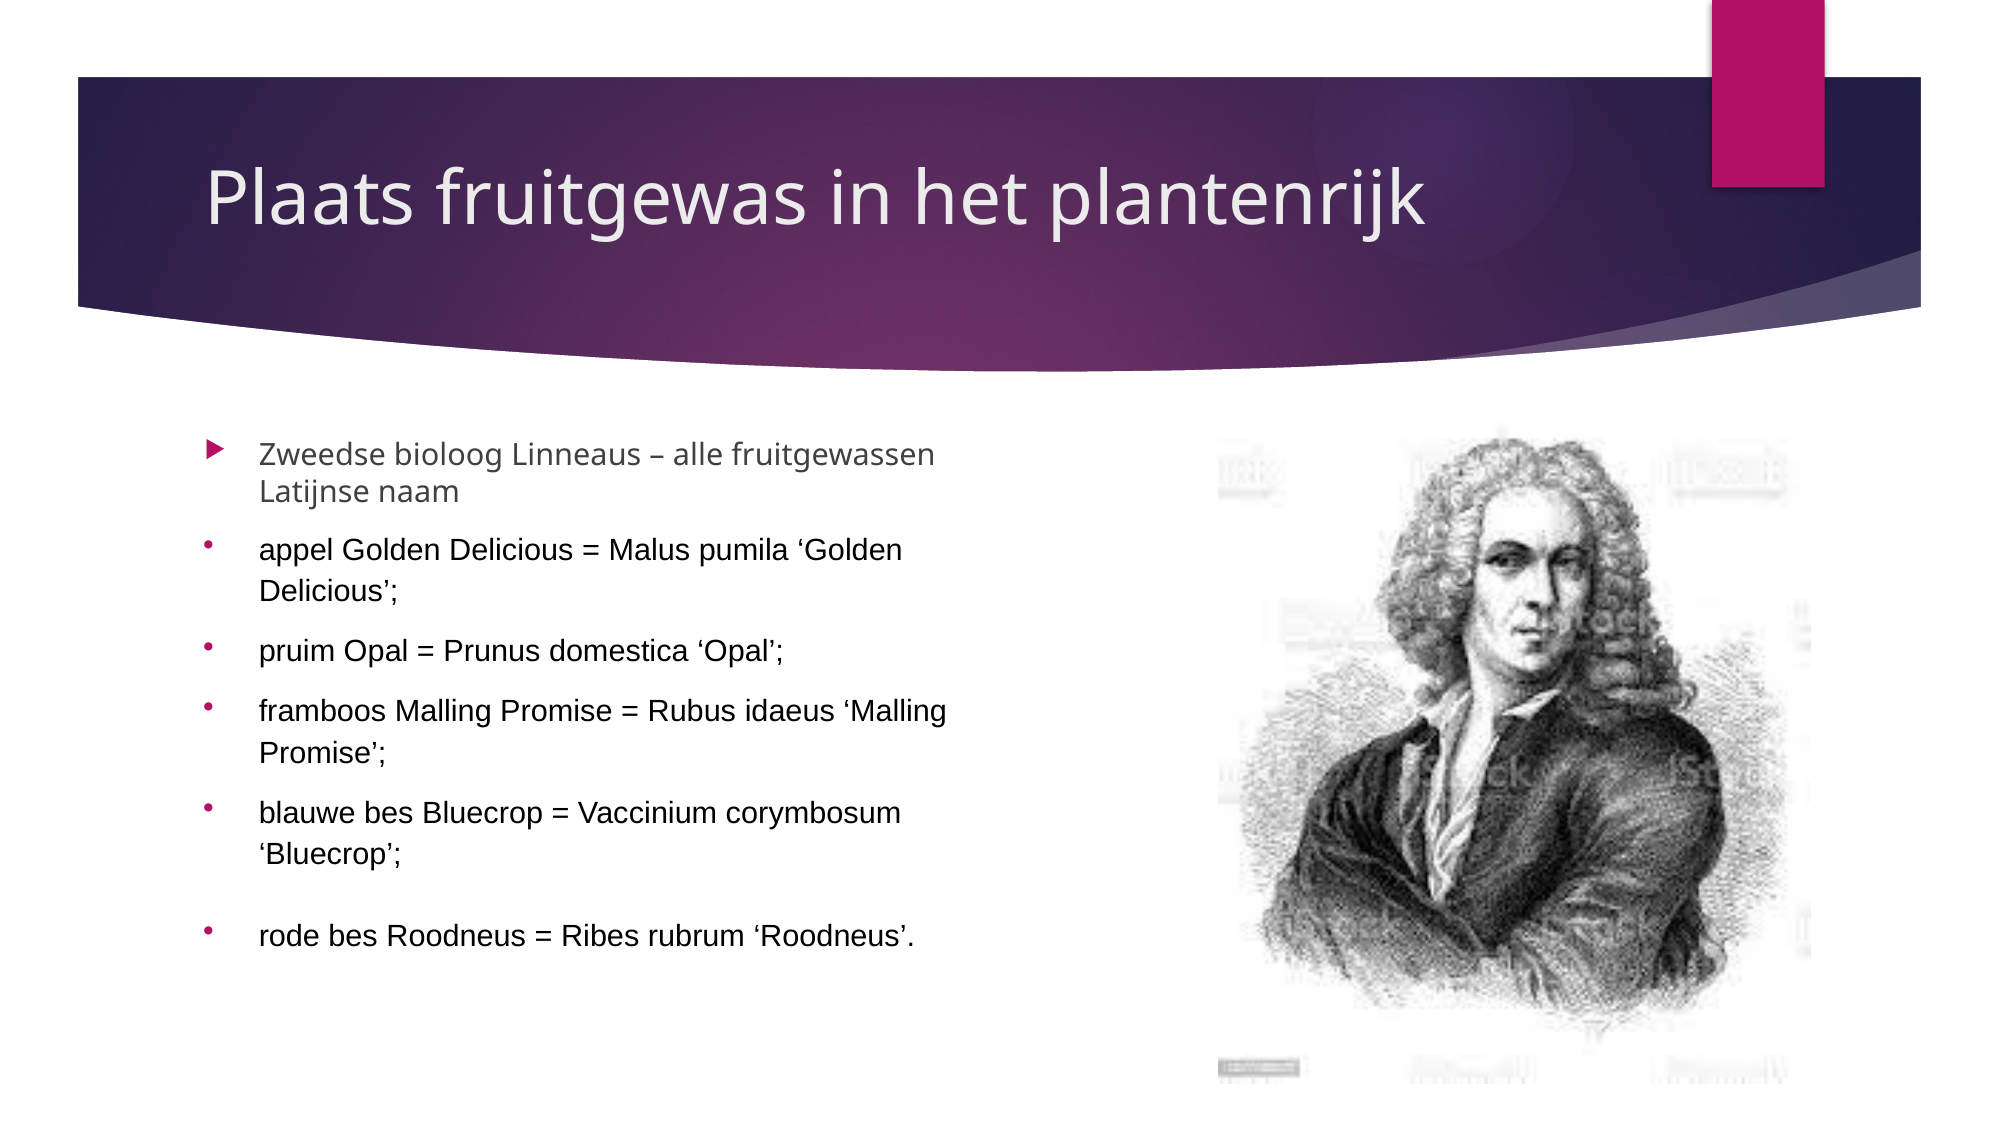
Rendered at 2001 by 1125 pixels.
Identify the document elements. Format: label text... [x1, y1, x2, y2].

list Zweedse bioloog Linneaus – alle fruitgewassen Latijnse naam appel Golden Delicious = Malus pumila ‘Golden Delicious’; pruim Opal = Prunus domestica ‘Opal’; framboos Malling Promise = Rubus idaeus ‘Malling Promise’; blauwe bes Bluecrop = Vaccinium corymbosum ‘Bluecrop’; rode bes Roodneus = Ribes rubrum ‘Roodneus’. [189, 427, 1058, 966]
title Plaats fruitgewas in het plantenrijk [189, 159, 1603, 319]
picture [1218, 393, 1811, 1084]
